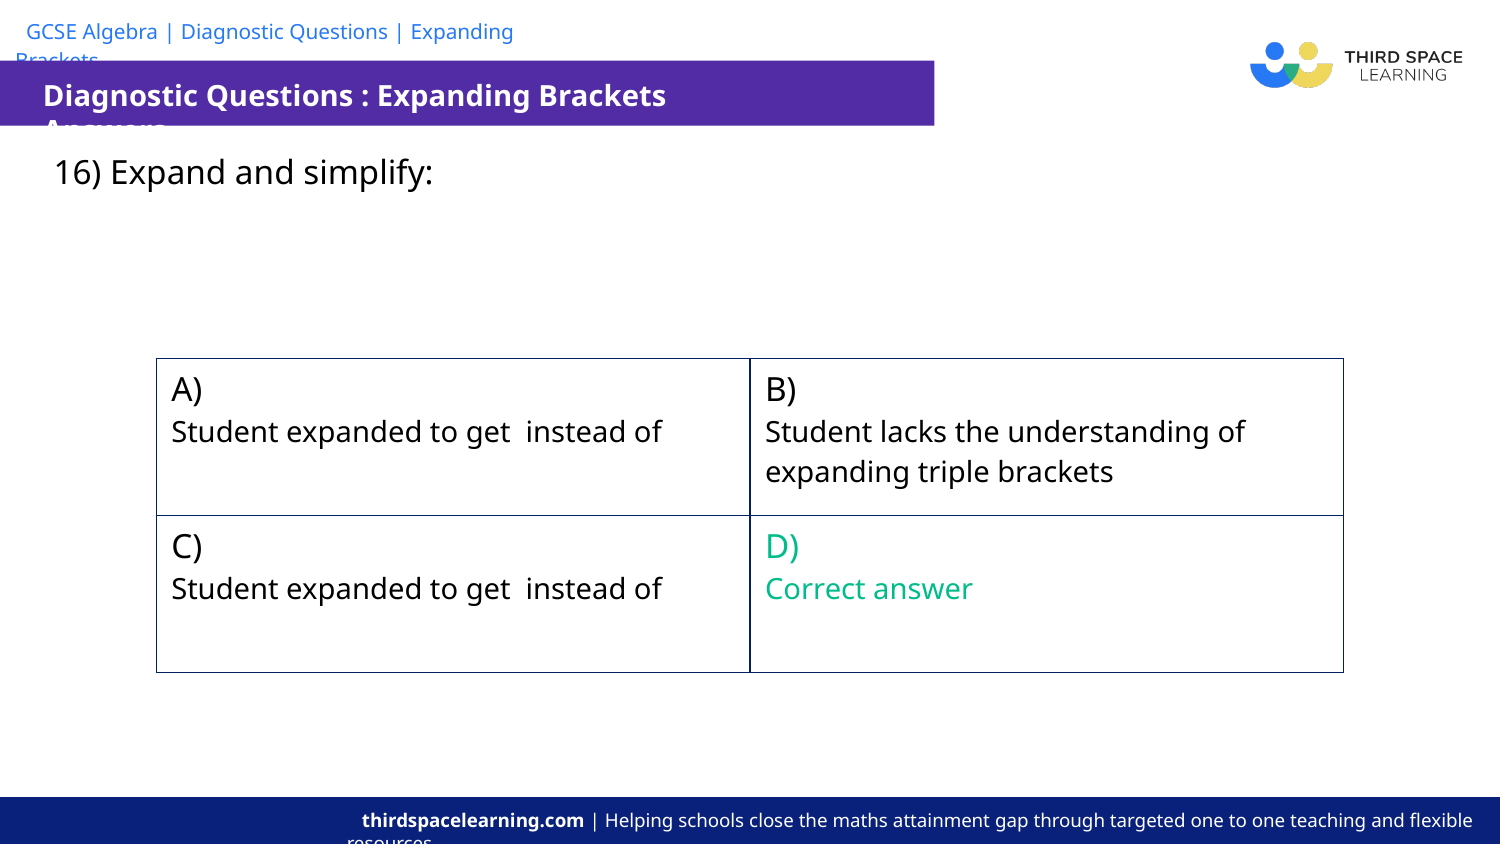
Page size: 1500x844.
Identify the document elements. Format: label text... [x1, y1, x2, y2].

text_box Diagnostic Questions : Expanding Brackets Answers [27, 61, 778, 141]
picture [1250, 33, 1465, 99]
